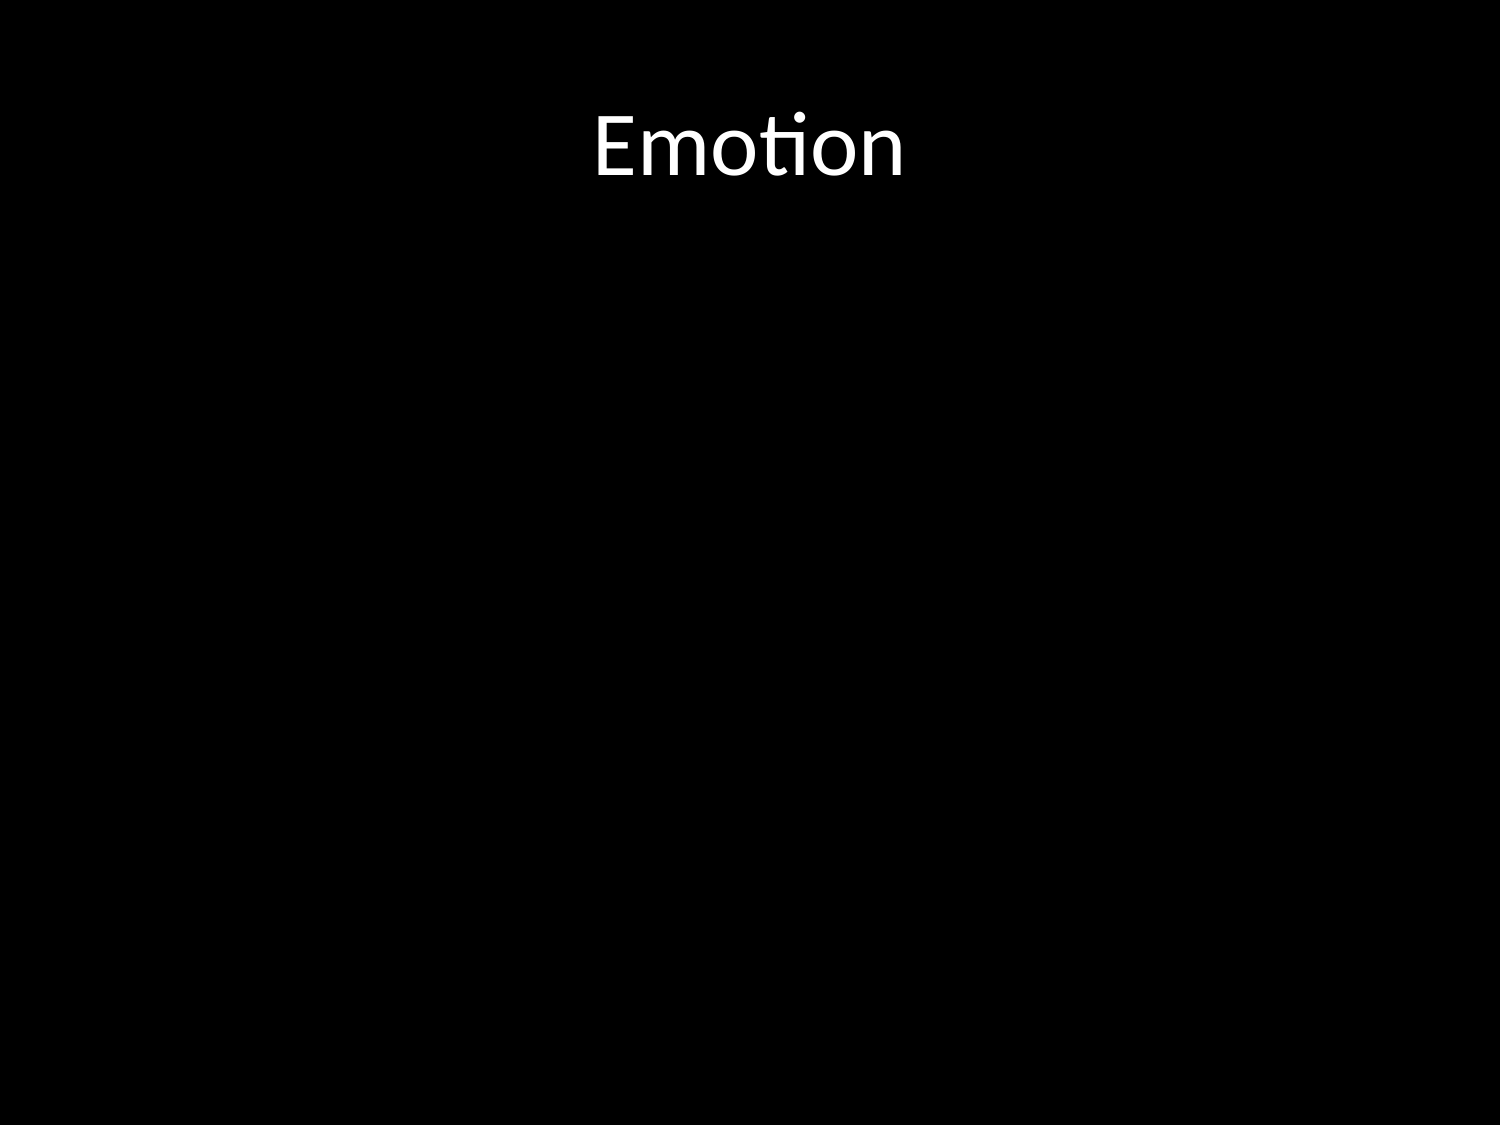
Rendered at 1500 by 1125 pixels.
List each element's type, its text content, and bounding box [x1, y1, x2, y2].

title Emotion [75, 45, 1425, 233]
